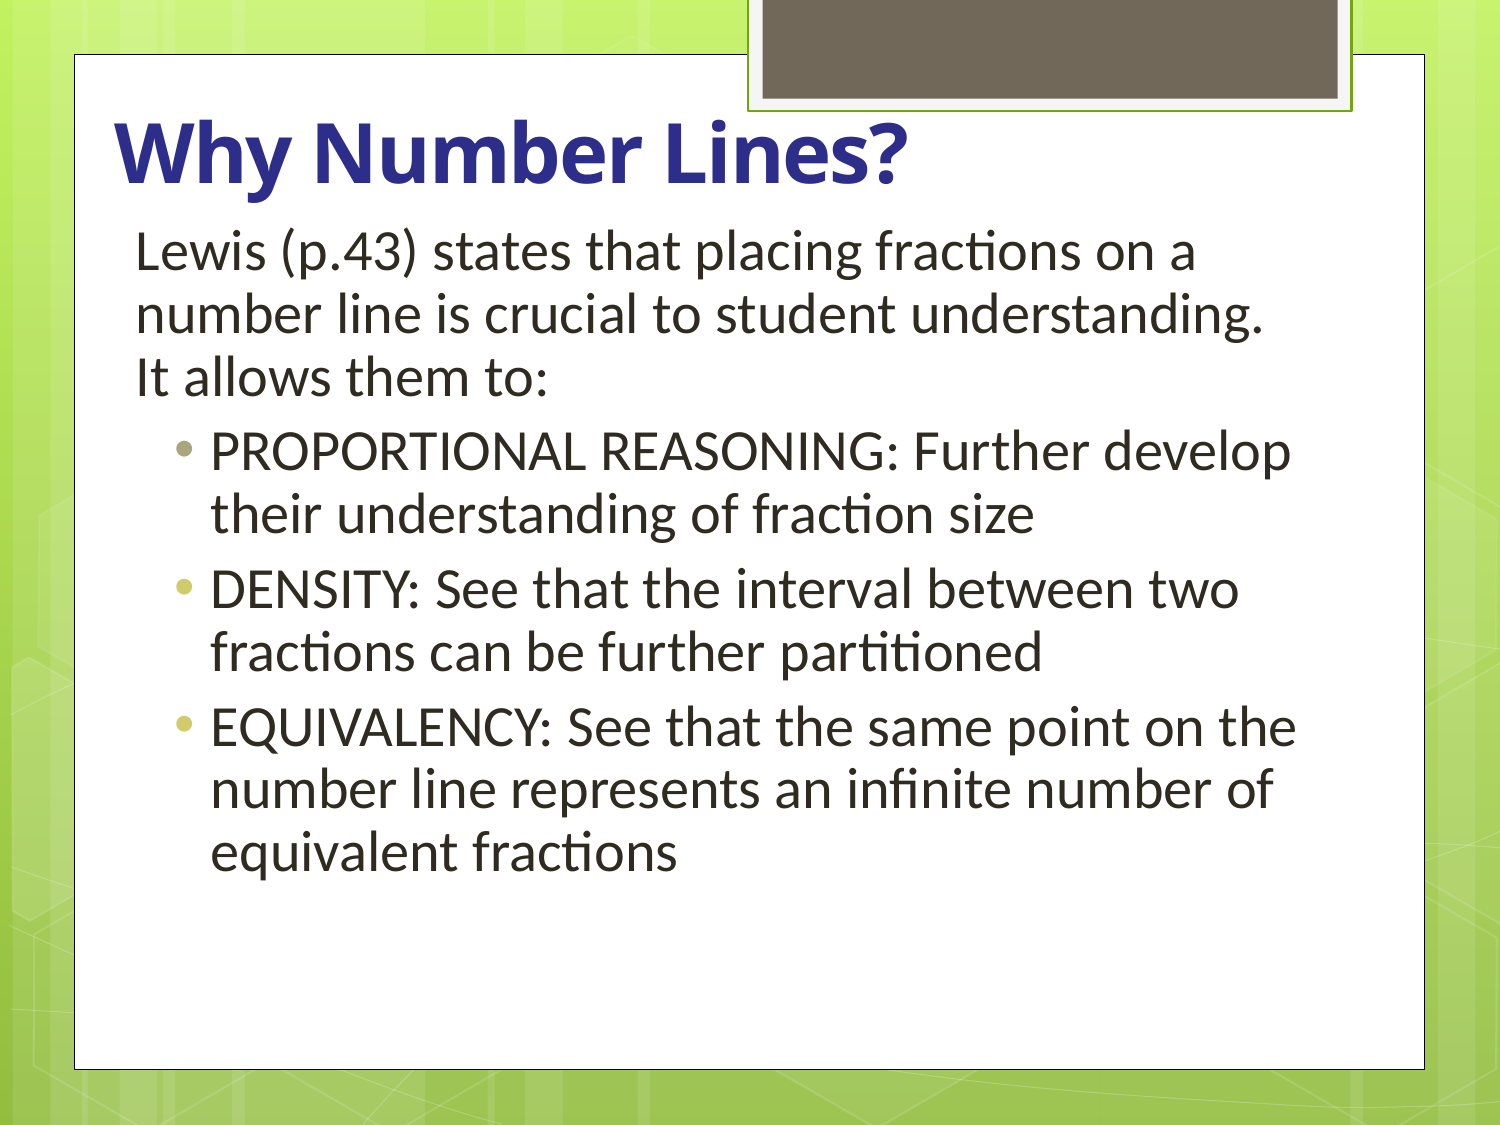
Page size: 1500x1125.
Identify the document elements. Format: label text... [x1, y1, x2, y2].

text_box Lewis (p.43) states that placing fractions on a number line is crucial to student understanding. It allows them to: PROPORTIONAL REASONING: Further develop their understanding of fraction size DENSITY: See that the interval between two fractions can be further partitioned EQUIVALENCY: See that the same point on the number line represents an infinite number of equivalent fractions [120, 212, 1363, 983]
text_box Why Number Lines? [99, 87, 1309, 213]
